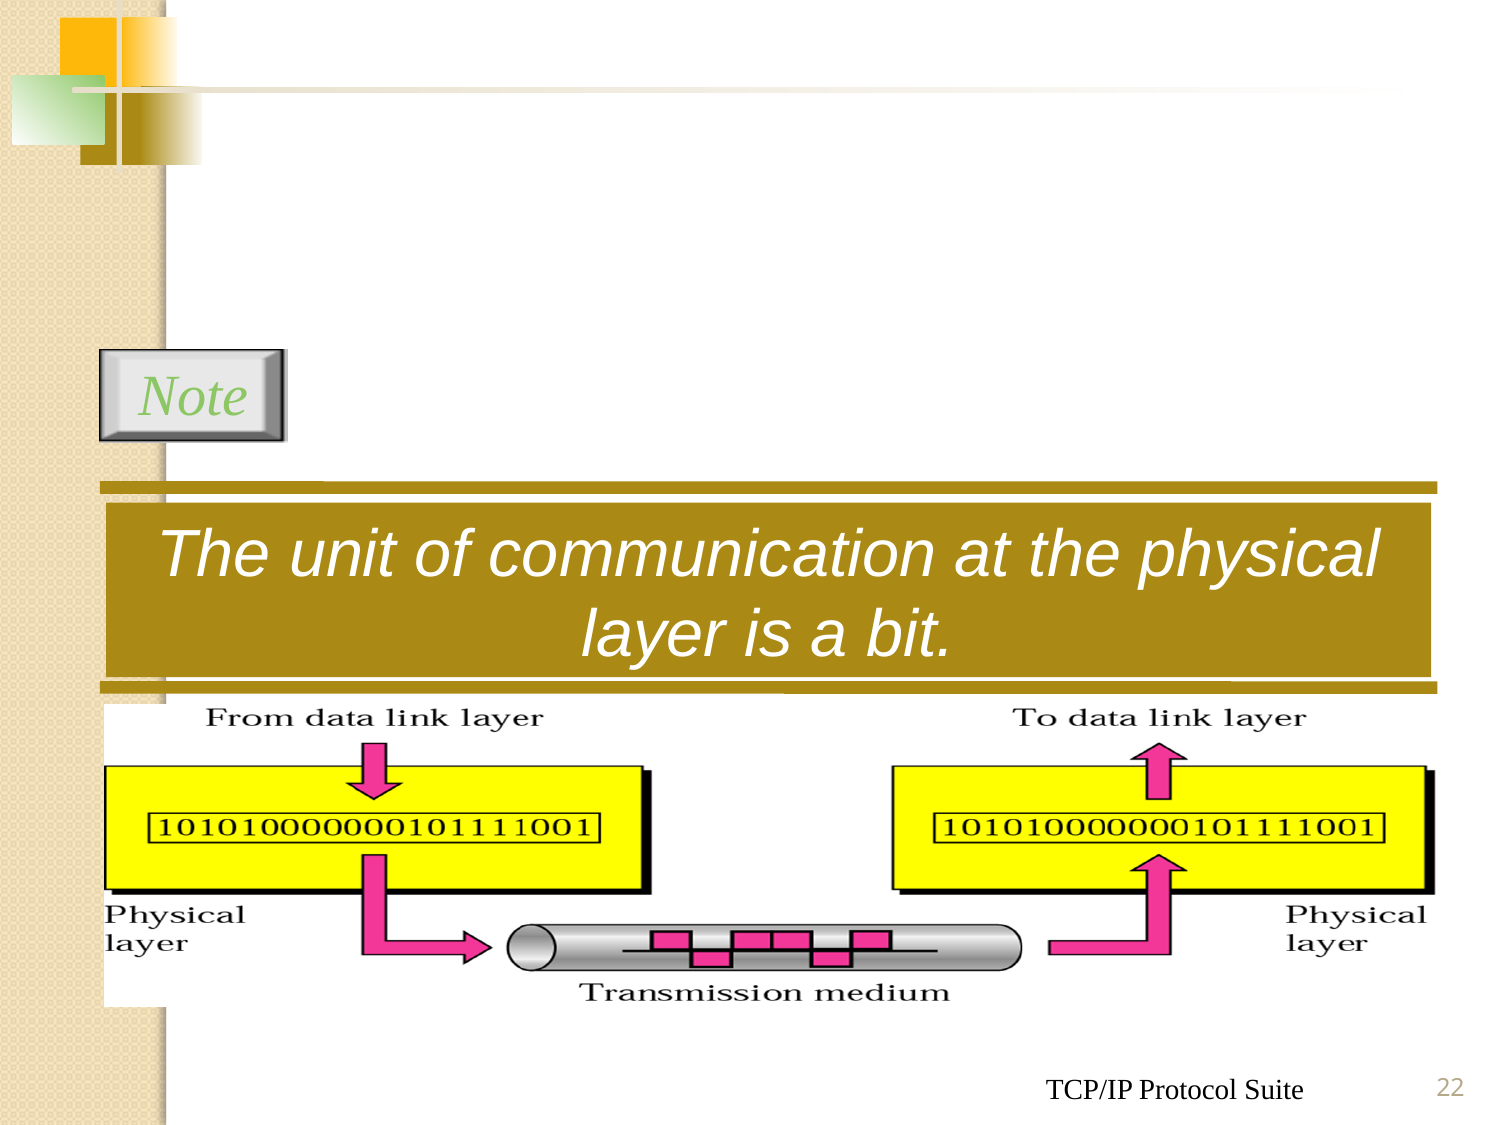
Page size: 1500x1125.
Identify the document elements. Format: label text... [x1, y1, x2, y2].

footer TCP/IP Protocol Suite [937, 1034, 1413, 1113]
text_box [12, 75, 105, 145]
text_box [122, 93, 141, 165]
slide_number 22 [1413, 1034, 1488, 1113]
text_box [116, 0, 122, 87]
text_box [116, 93, 122, 173]
text_box [141, 93, 202, 165]
text_box [80, 93, 116, 165]
picture [104, 703, 1438, 1007]
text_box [99, 349, 288, 444]
text_box [72, 87, 1423, 93]
text_box The unit of communication at the physical layer is a bit. [106, 502, 1432, 678]
text_box [122, 17, 177, 86]
text_box [60, 17, 116, 86]
